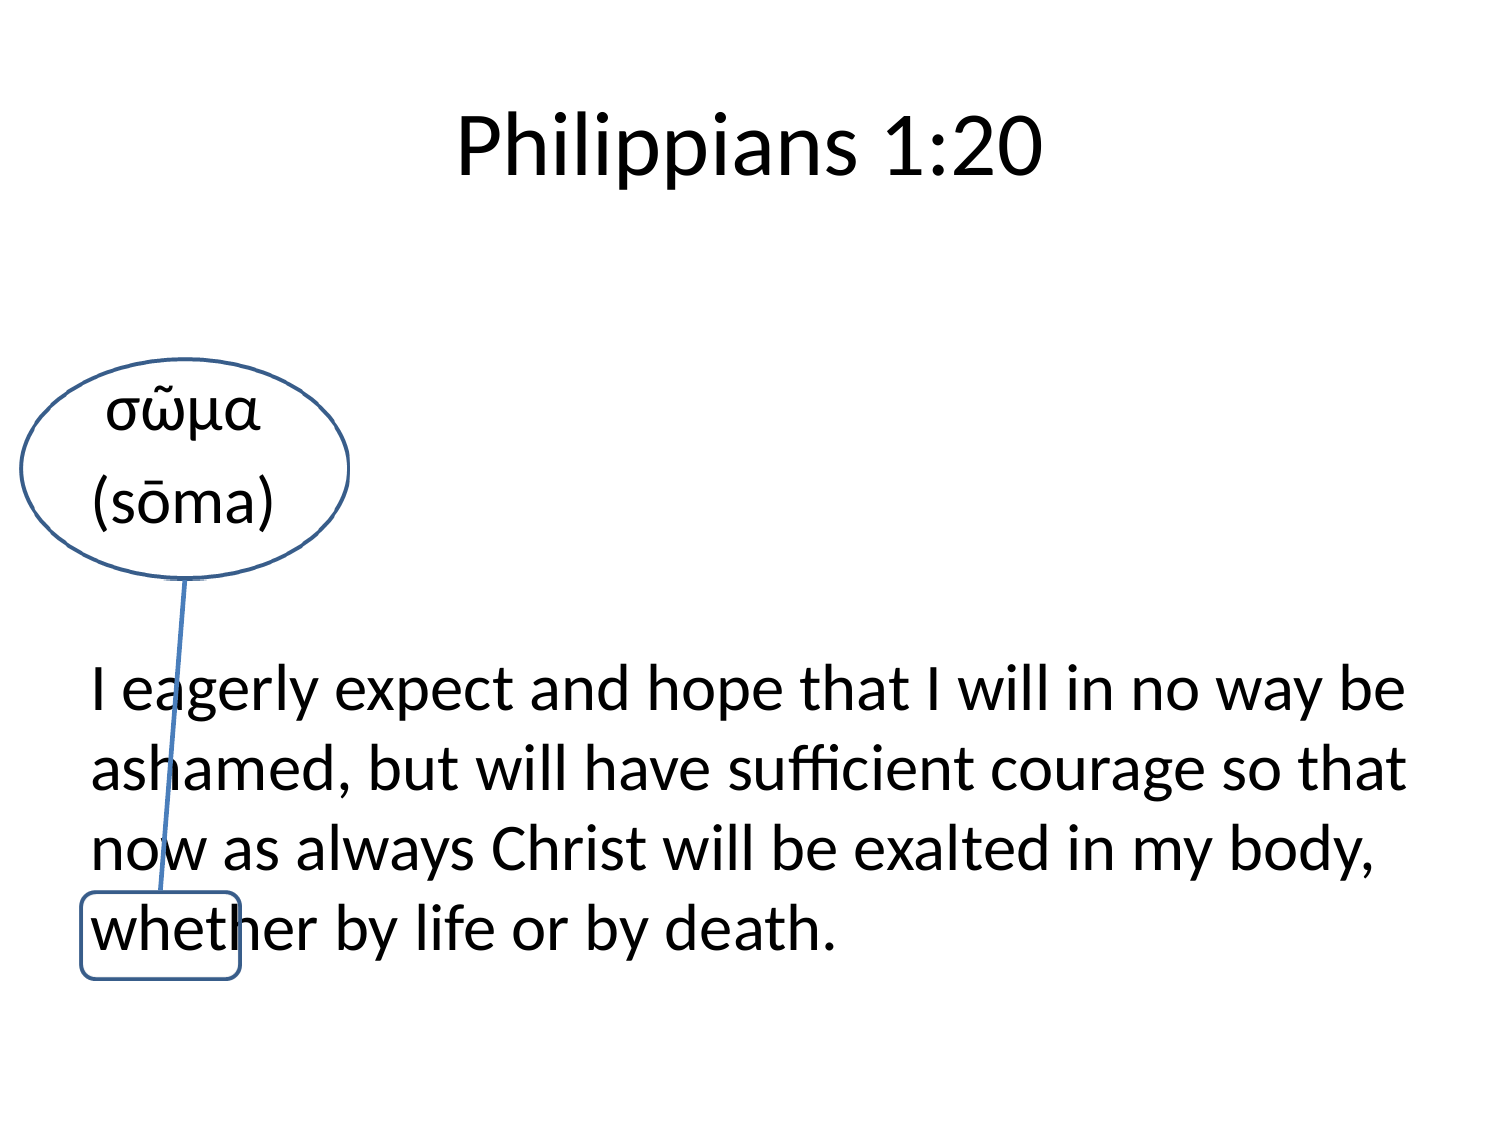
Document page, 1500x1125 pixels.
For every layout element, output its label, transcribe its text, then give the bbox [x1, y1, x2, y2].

list σῶμα (sōma) I eagerly expect and hope that I will in no way be ashamed, but will have sufficient courage so that now as always Christ will be exalted in my body, whether by life or by death. [75, 262, 1425, 1005]
picture [79, 890, 242, 981]
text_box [160, 579, 186, 891]
picture [19, 357, 351, 581]
title Philippians 1:20 [75, 45, 1425, 233]
